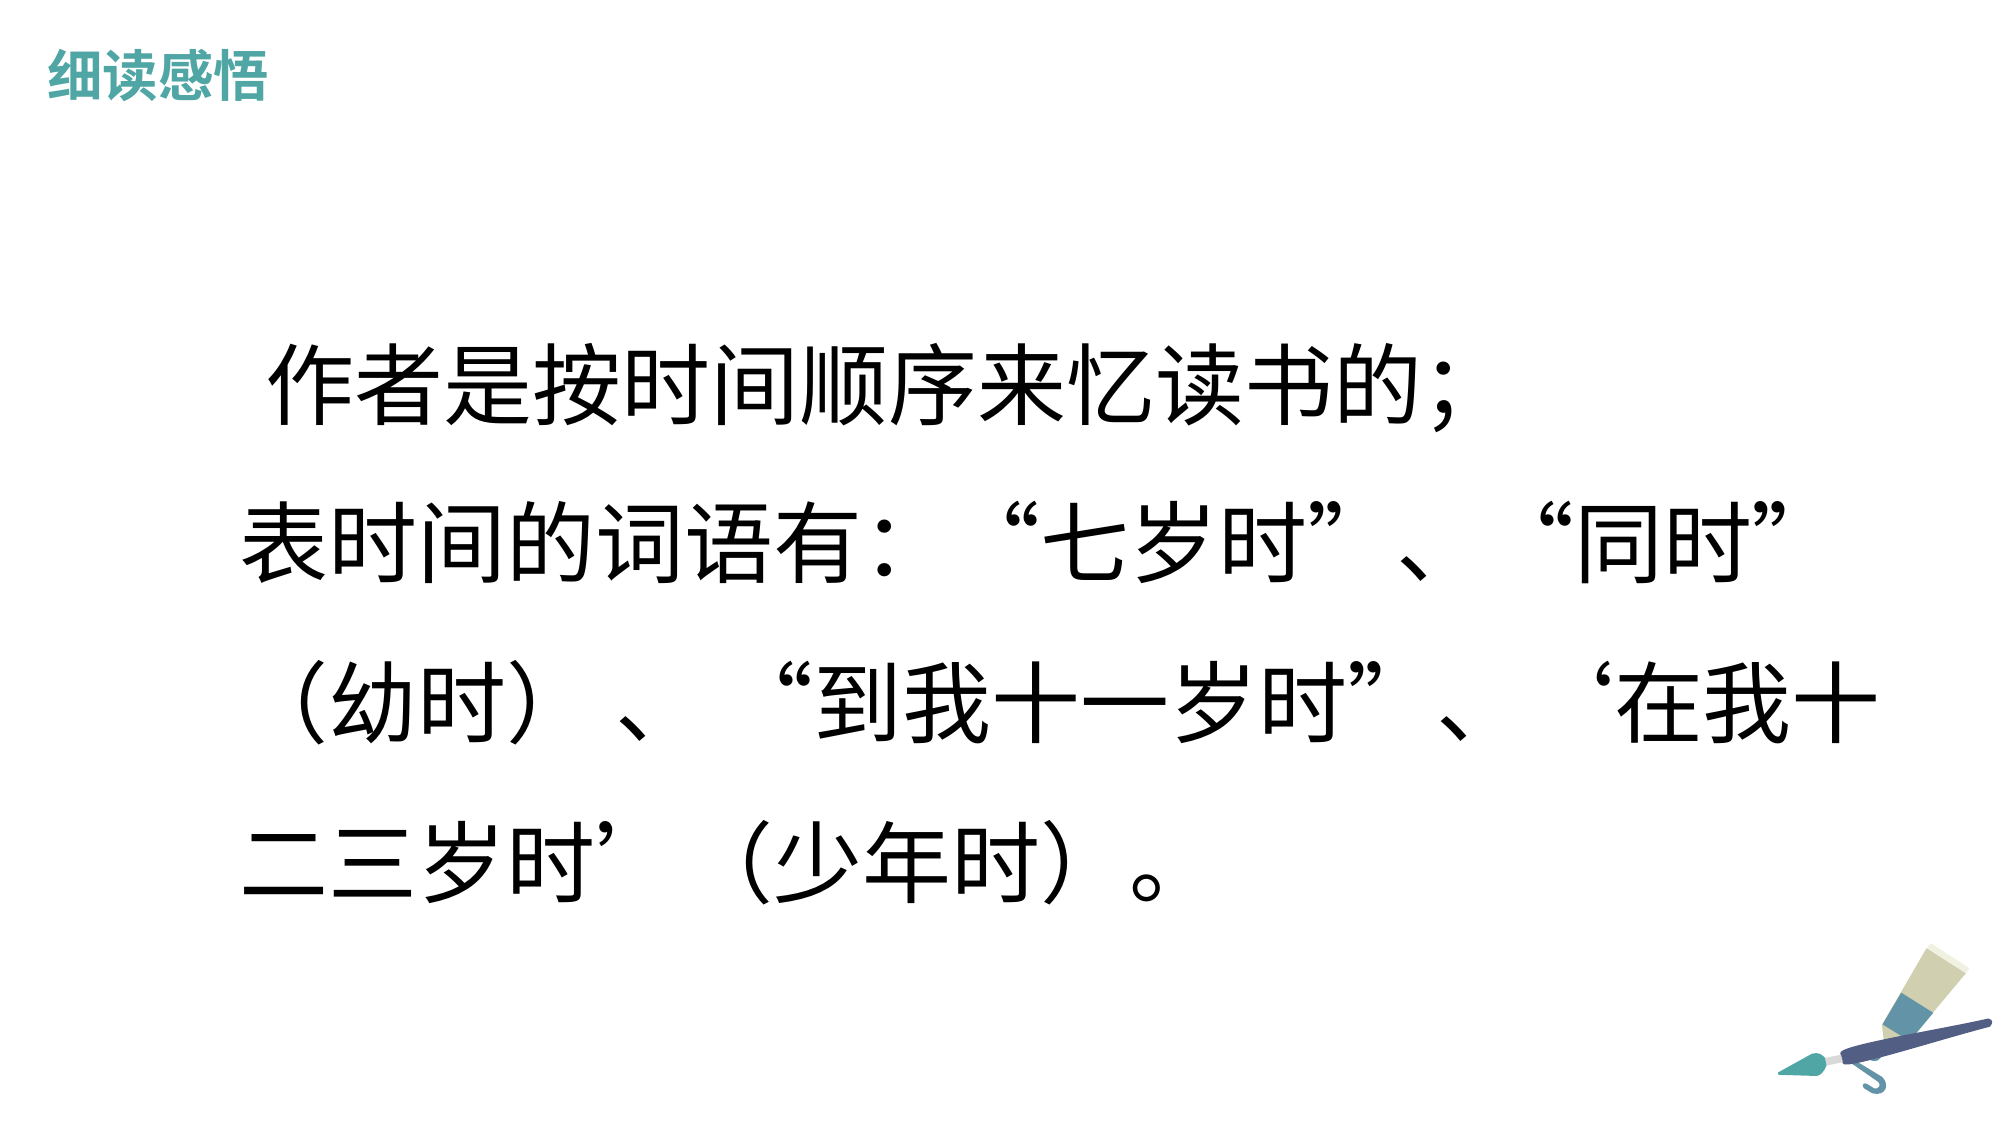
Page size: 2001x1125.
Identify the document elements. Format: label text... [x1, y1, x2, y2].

text_box 作者是按时间顺序来忆读书的； [250, 322, 1527, 427]
text_box 表时间的词语有：“七岁时”、“同时” （幼时） 、 “到我十一岁时”、‘在我十二三岁时’（少年时）。 [225, 427, 1942, 923]
text_box 细读感悟 [32, 33, 347, 115]
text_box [1811, 945, 1974, 1125]
